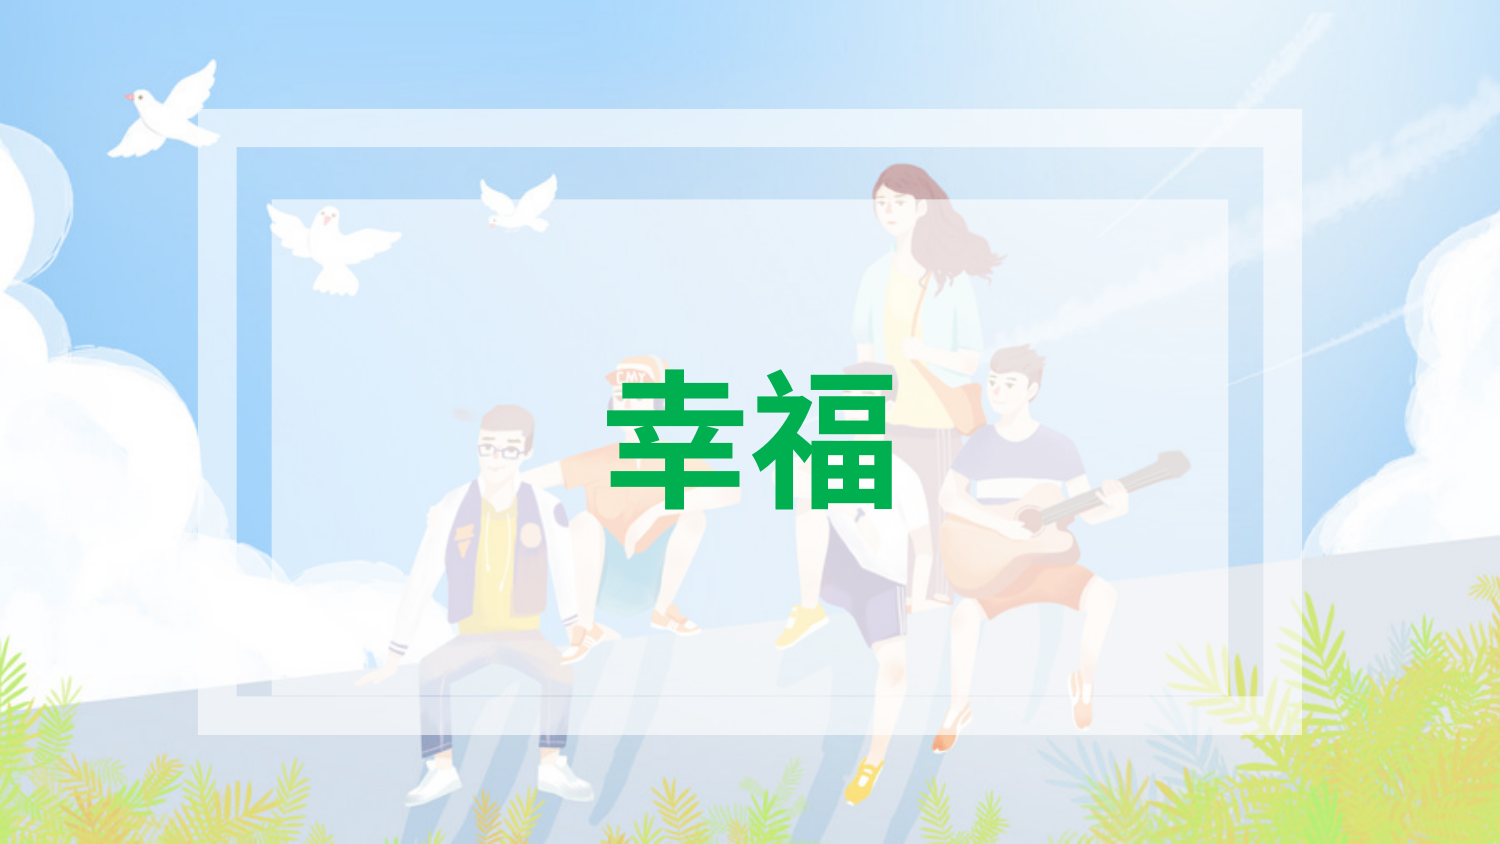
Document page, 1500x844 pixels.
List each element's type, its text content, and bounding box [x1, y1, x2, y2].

text_box [269, 197, 1230, 698]
text_box [431, 477, 1069, 535]
picture [0, 0, 1500, 844]
text_box [196, 107, 1304, 737]
text_box 幸福 [355, 341, 1145, 533]
